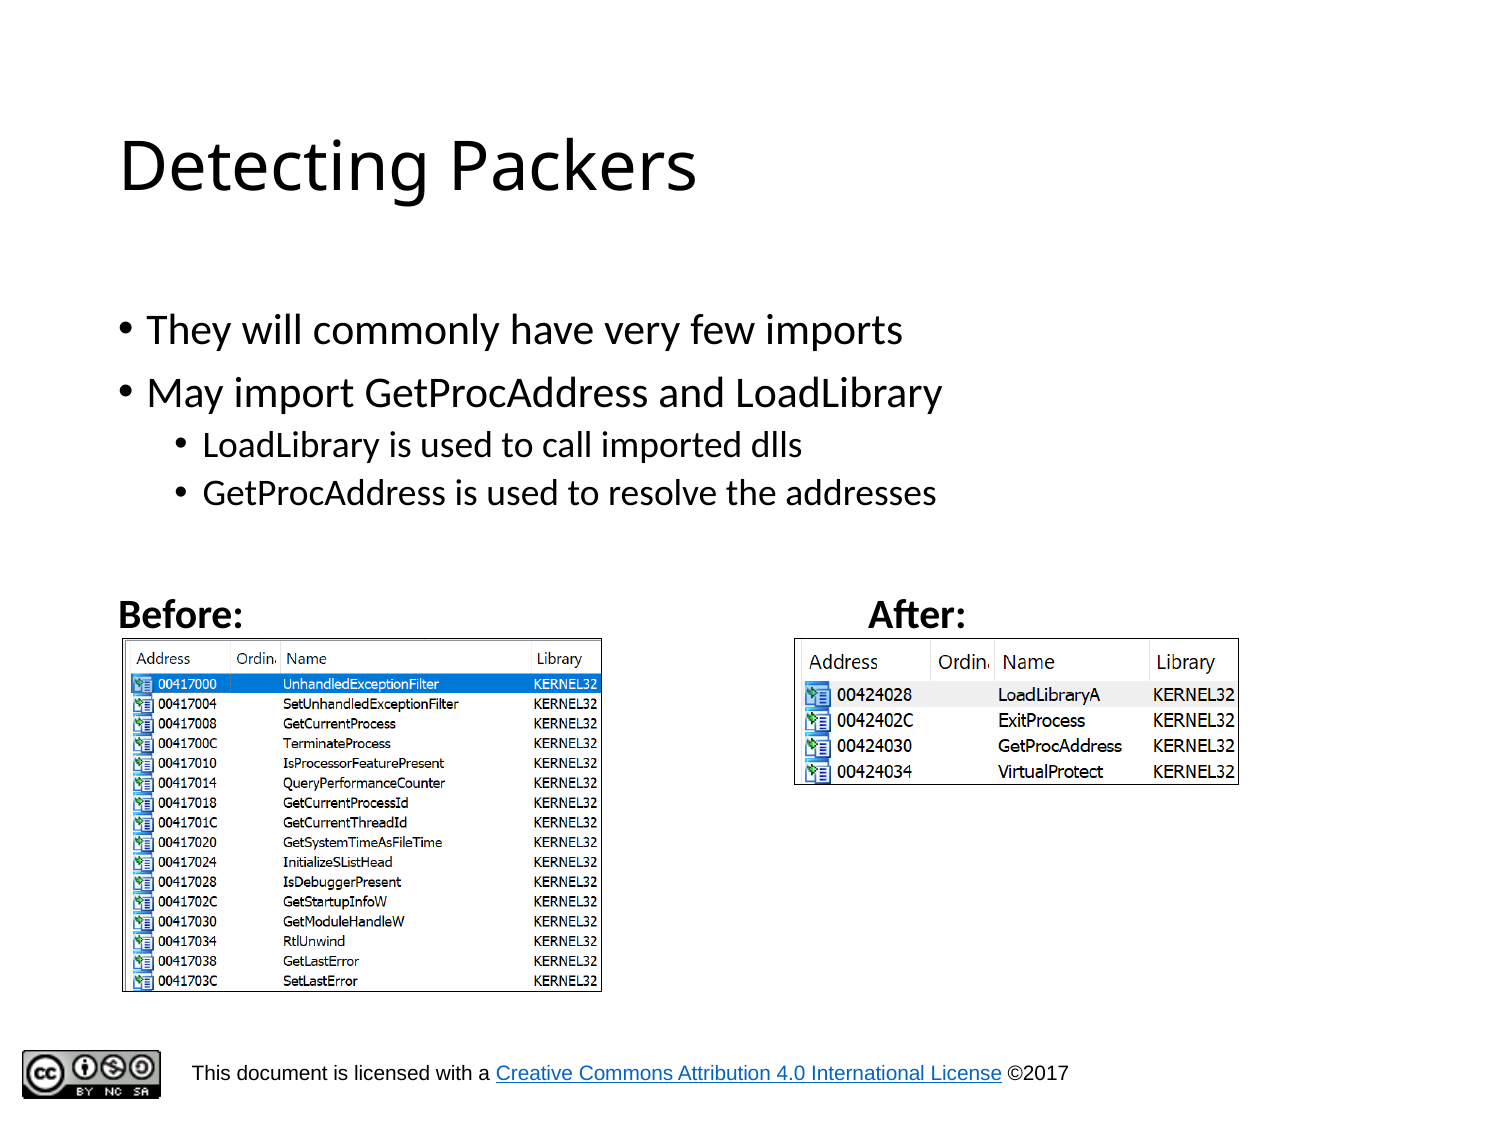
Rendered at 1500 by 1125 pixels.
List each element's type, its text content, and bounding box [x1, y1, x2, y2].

list They will commonly have very few imports May import GetProcAddress and LoadLibrary LoadLibrary is used to call imported dlls GetProcAddress is used to resolve the addresses Before: After: [102, 299, 1398, 1014]
title Detecting Packers [102, 59, 1398, 278]
picture [22, 1050, 161, 1099]
picture [794, 638, 1239, 785]
picture [122, 638, 602, 992]
